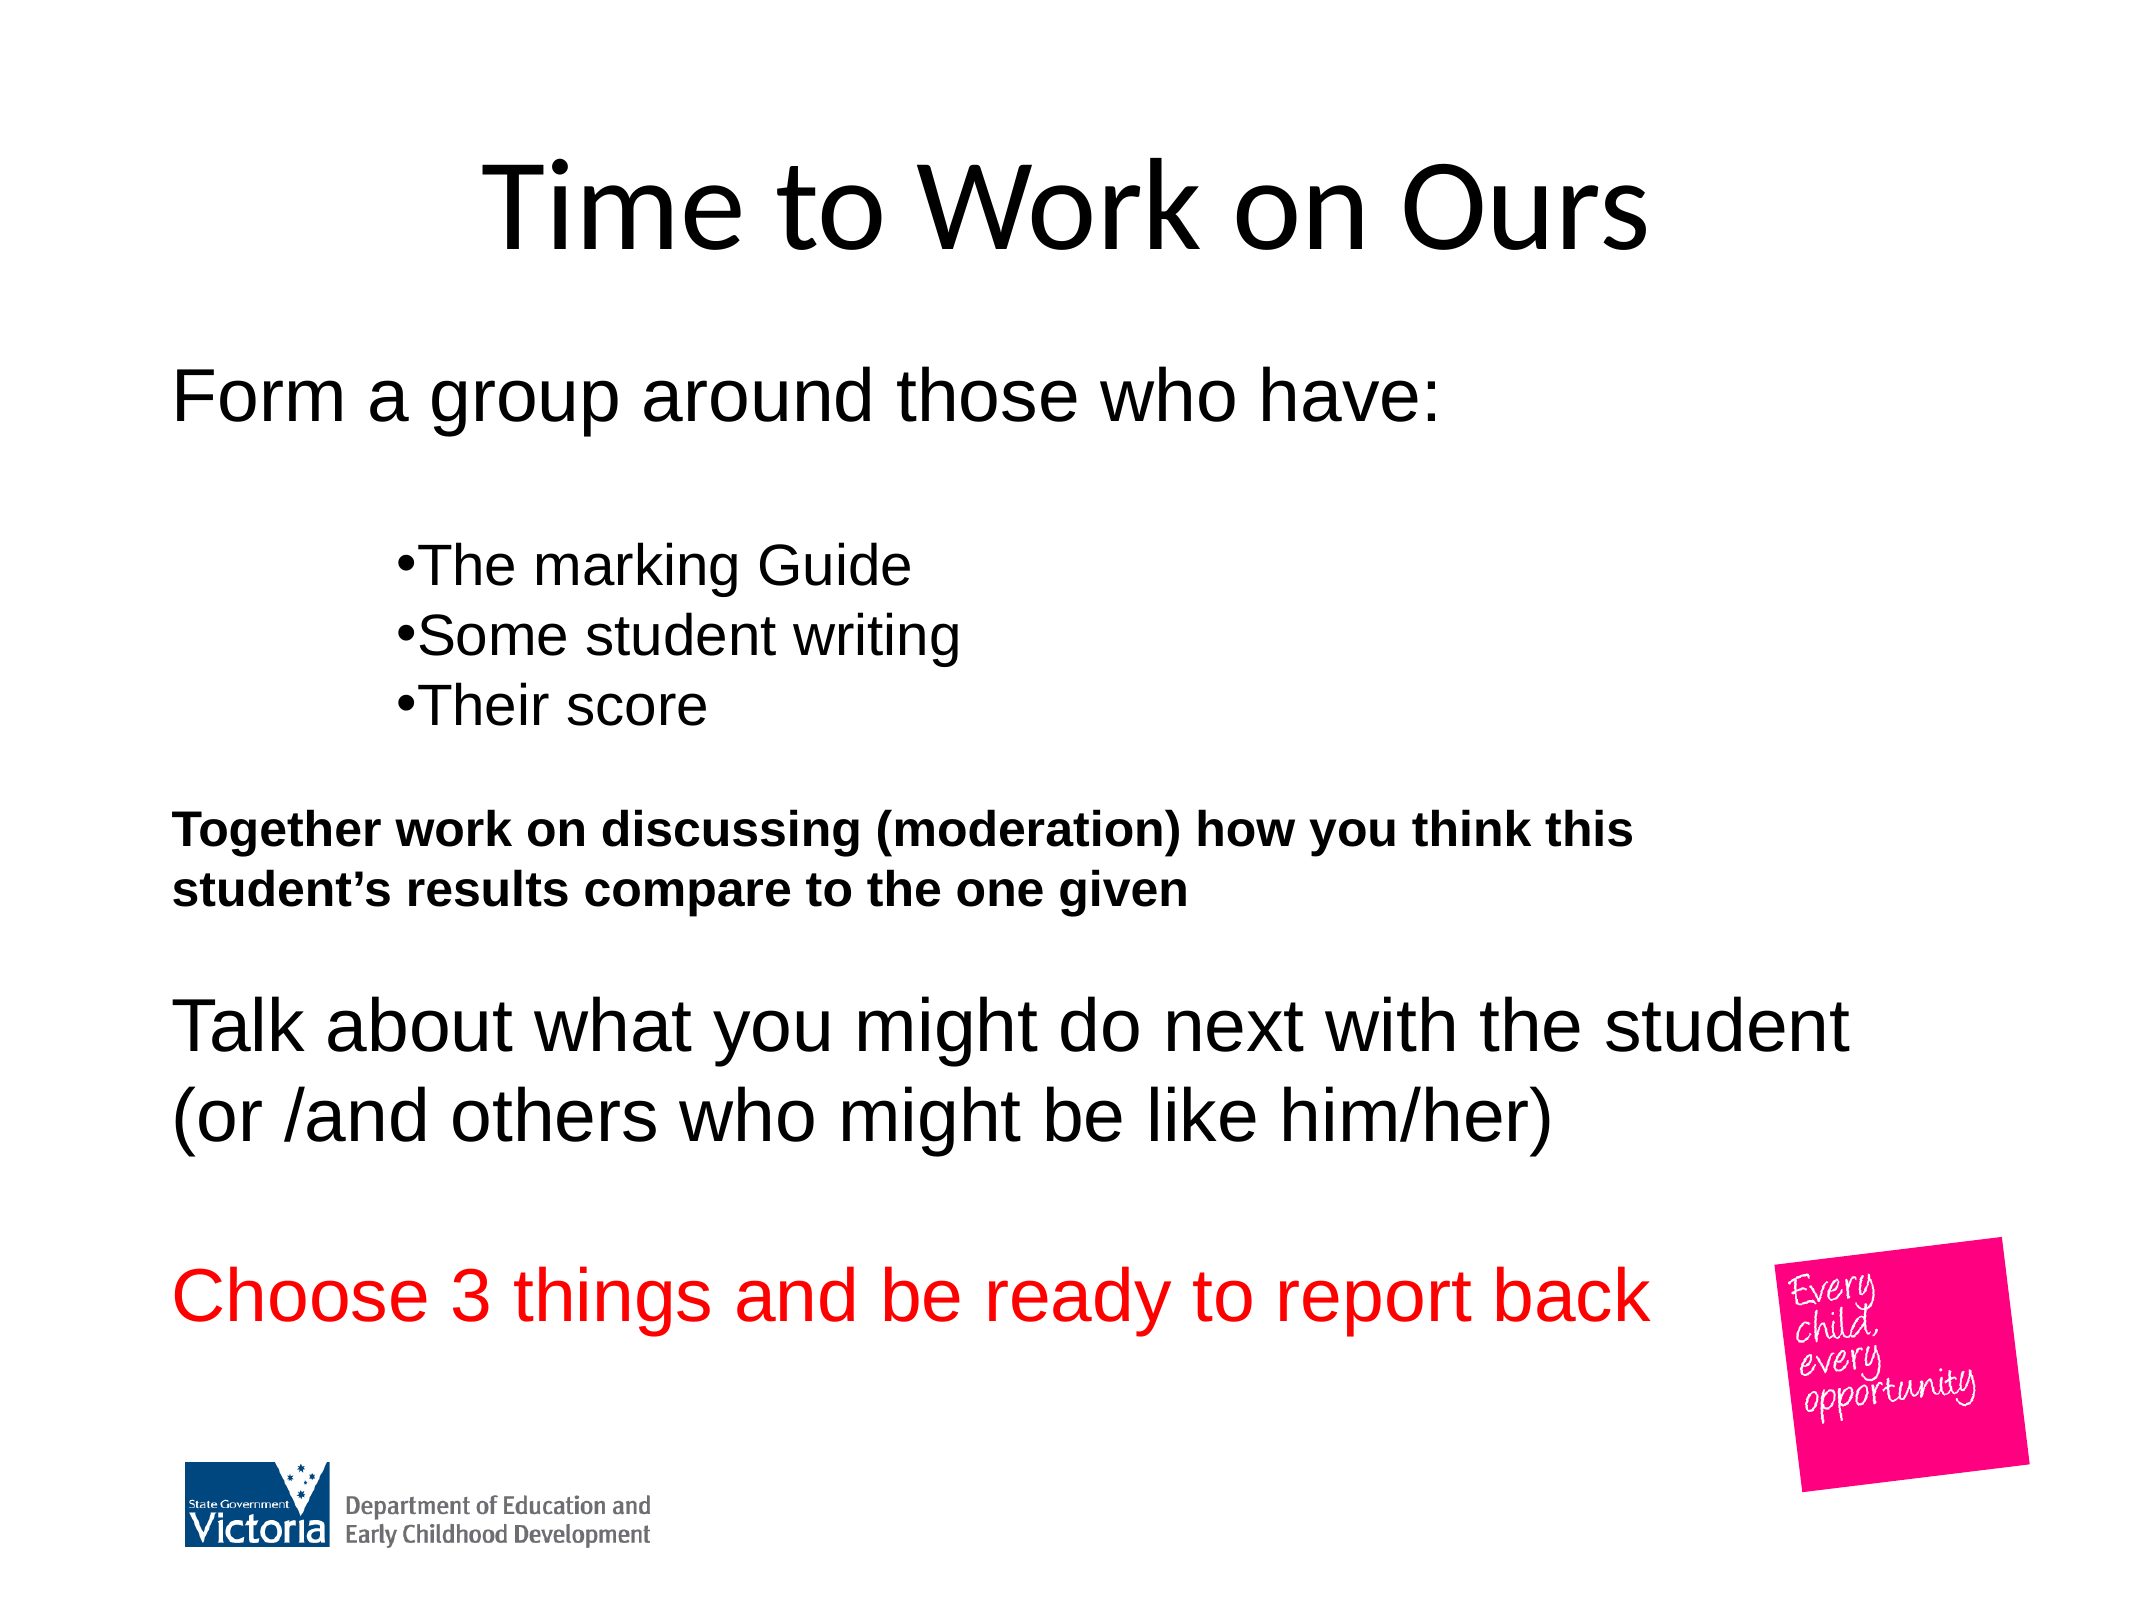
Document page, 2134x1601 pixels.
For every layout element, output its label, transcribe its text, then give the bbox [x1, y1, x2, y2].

picture [185, 1462, 650, 1548]
picture [1792, 1236, 2030, 1493]
text_box Form a group around those who have: The marking Guide Some student writing Their score Together work on discussing (moderation) how you think this student’s results compare to the one given Talk about what you might do next with the student (or /and others who might be like him/her) Choose 3 things and be ready to report back [156, 339, 1870, 1405]
title Time to Work on Ours [106, 63, 2027, 331]
